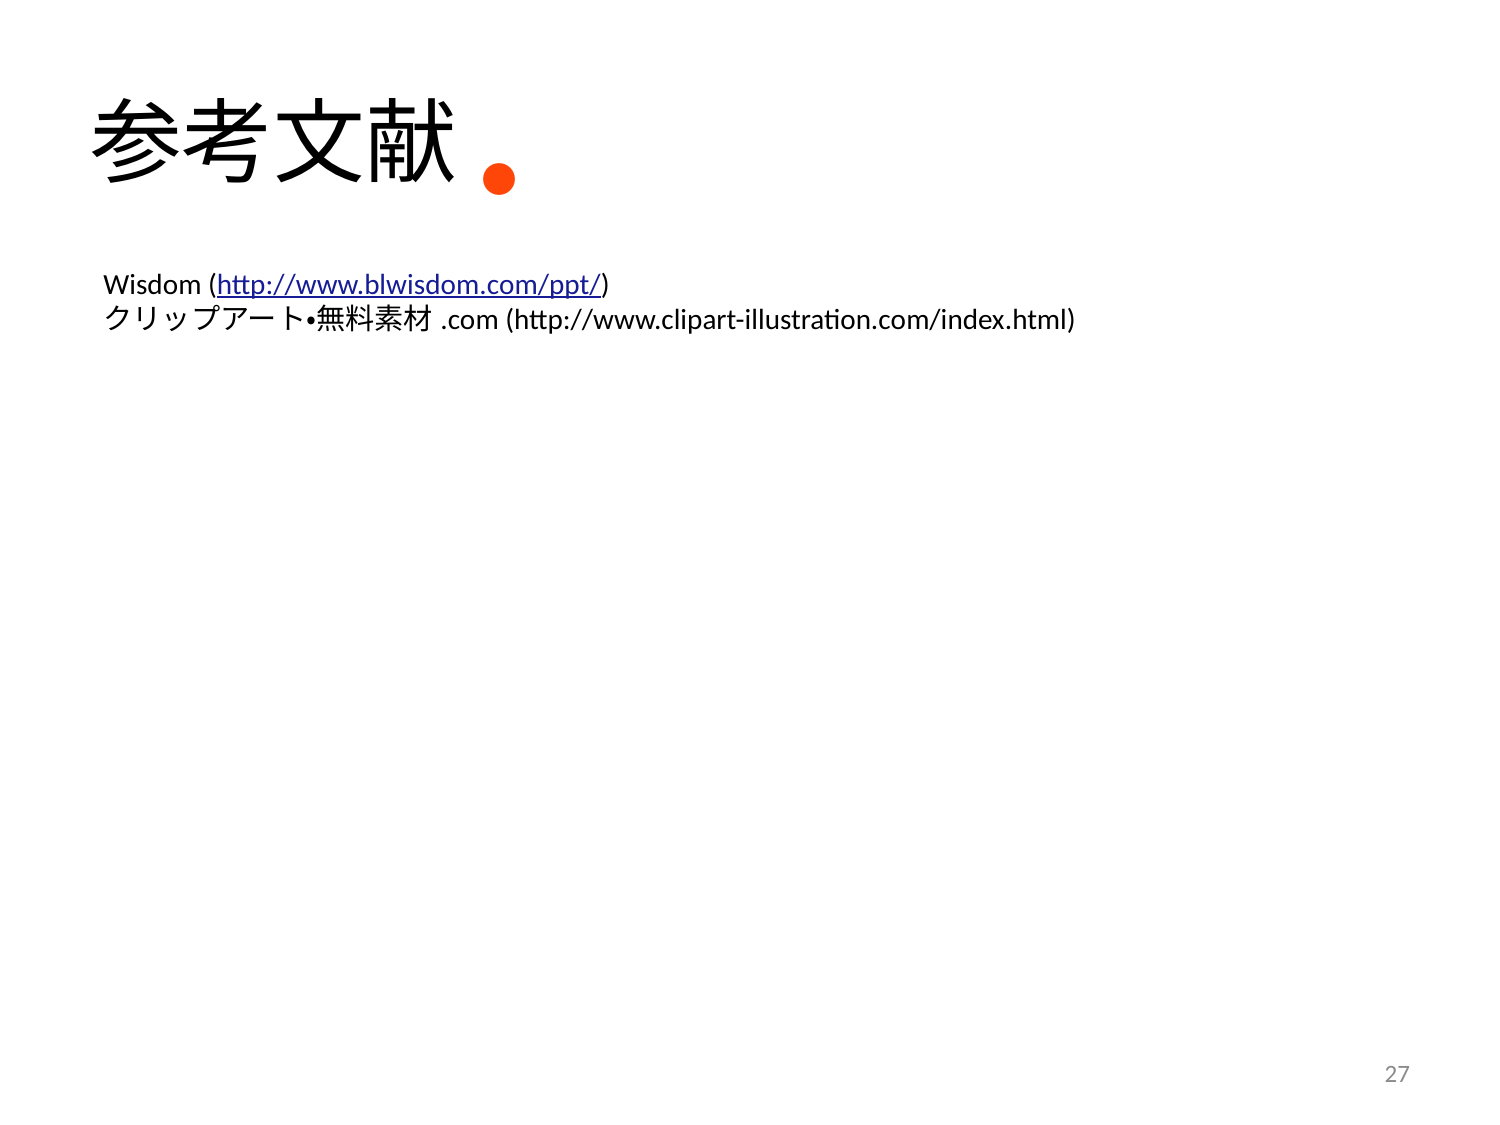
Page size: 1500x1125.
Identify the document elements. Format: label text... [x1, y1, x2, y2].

slide_number 27 [1074, 1042, 1425, 1103]
title 参考文献 [75, 45, 1425, 233]
text_box Wisdom (http://www.blwisdom.com/ppt/) クリップアート・無料素材.com (http://www.clipart-illustration.com/index.html) [88, 257, 1091, 343]
text_box ・ [409, 78, 589, 257]
